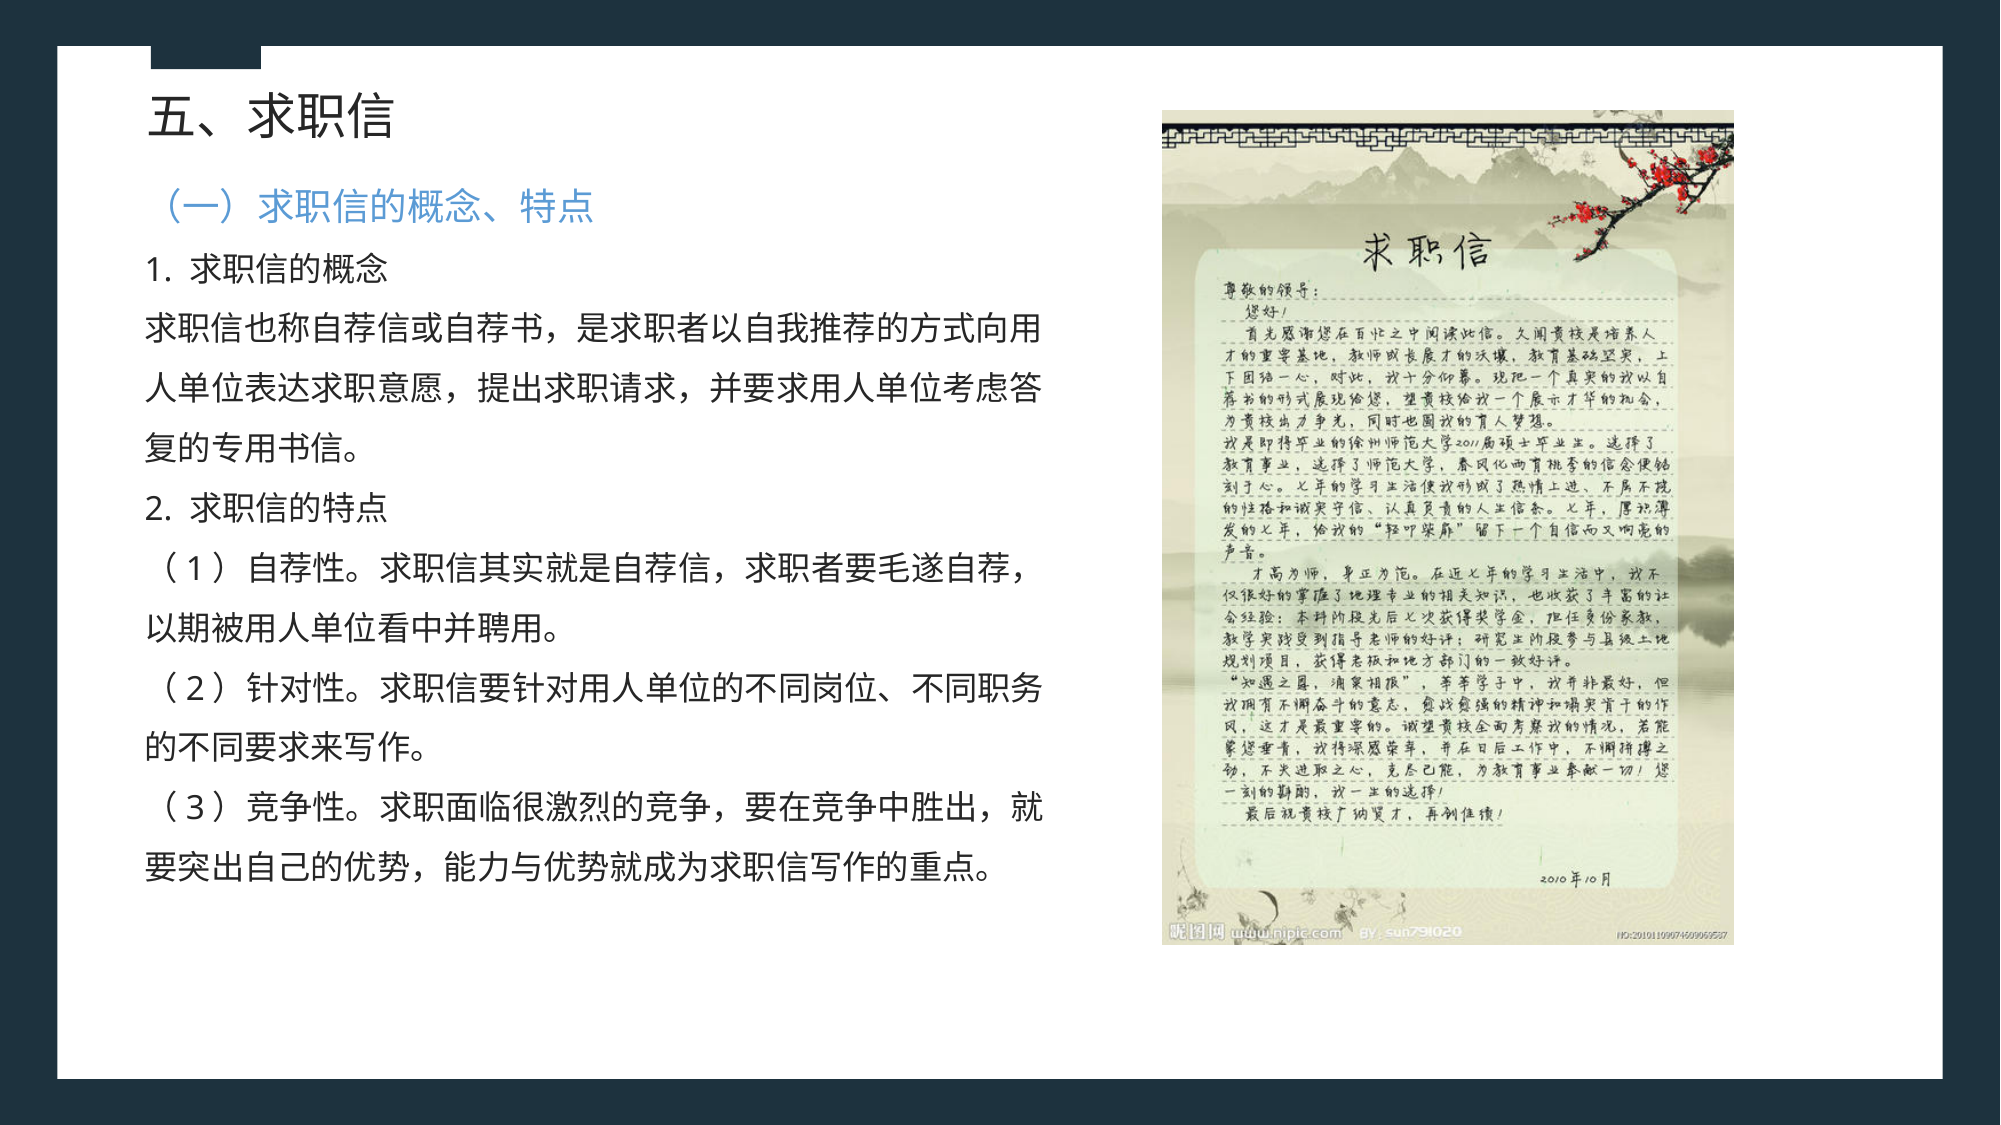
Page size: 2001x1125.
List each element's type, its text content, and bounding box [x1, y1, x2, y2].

picture [1162, 110, 1734, 945]
text_box （一）求职信的概念、特点 1. 求职信的概念 求职信也称自荐信或自荐书，是求职者以自我推荐的方式向用人单位表达求职意愿，提出求职请求，并要求用人单位考虑答复的专用书信。 2. 求职信的特点 （1）自荐性。求职信其实就是自荐信，求职者要毛遂自荐，以期被用人单位看中并聘用。 （2）针对性。求职信要针对用人单位的不同岗位、不同职务的不同要求来写作。 （3）竞争性。求职面临很激烈的竞争，要在竞争中胜出，就要突出自己的优势，能力与优势就成为求职信写作的重点。 [129, 152, 1089, 894]
text_box 五、求职信 [146, 77, 617, 152]
